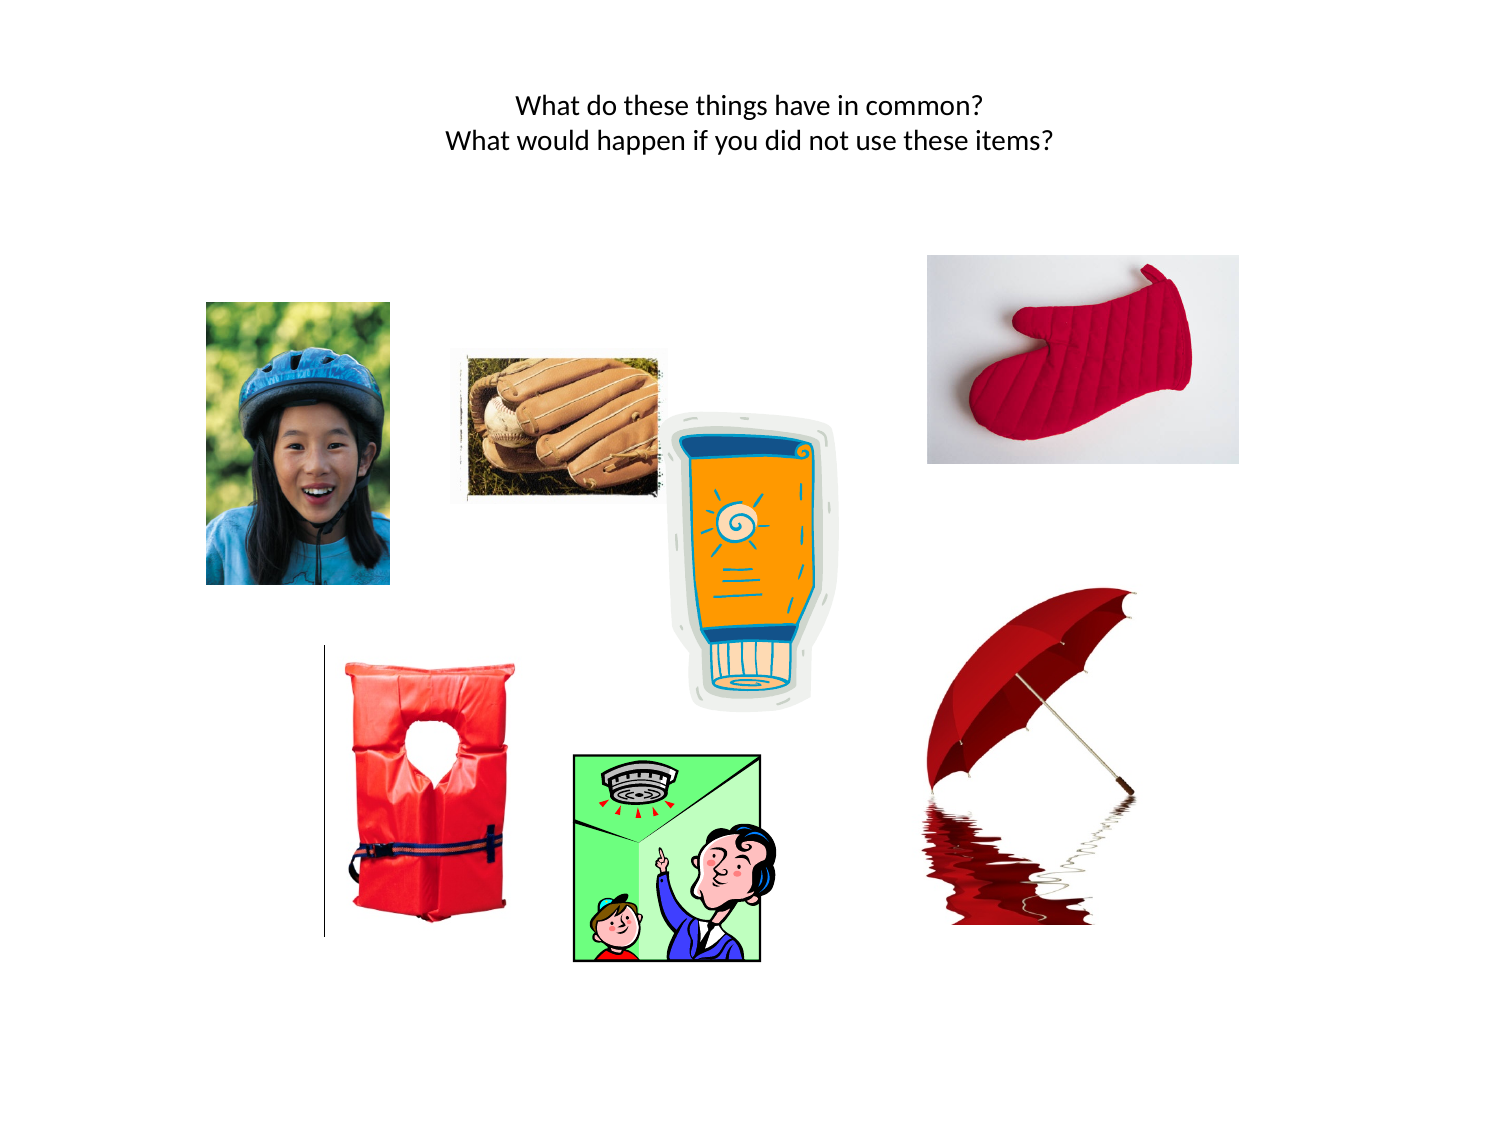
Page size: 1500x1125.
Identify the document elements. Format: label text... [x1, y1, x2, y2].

picture [324, 644, 535, 937]
title What do these things have in common? What would happen if you did not use these items? [75, 45, 1425, 233]
picture [879, 562, 1242, 925]
picture [572, 751, 779, 963]
picture [926, 255, 1240, 464]
picture [449, 348, 844, 718]
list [206, 302, 390, 585]
